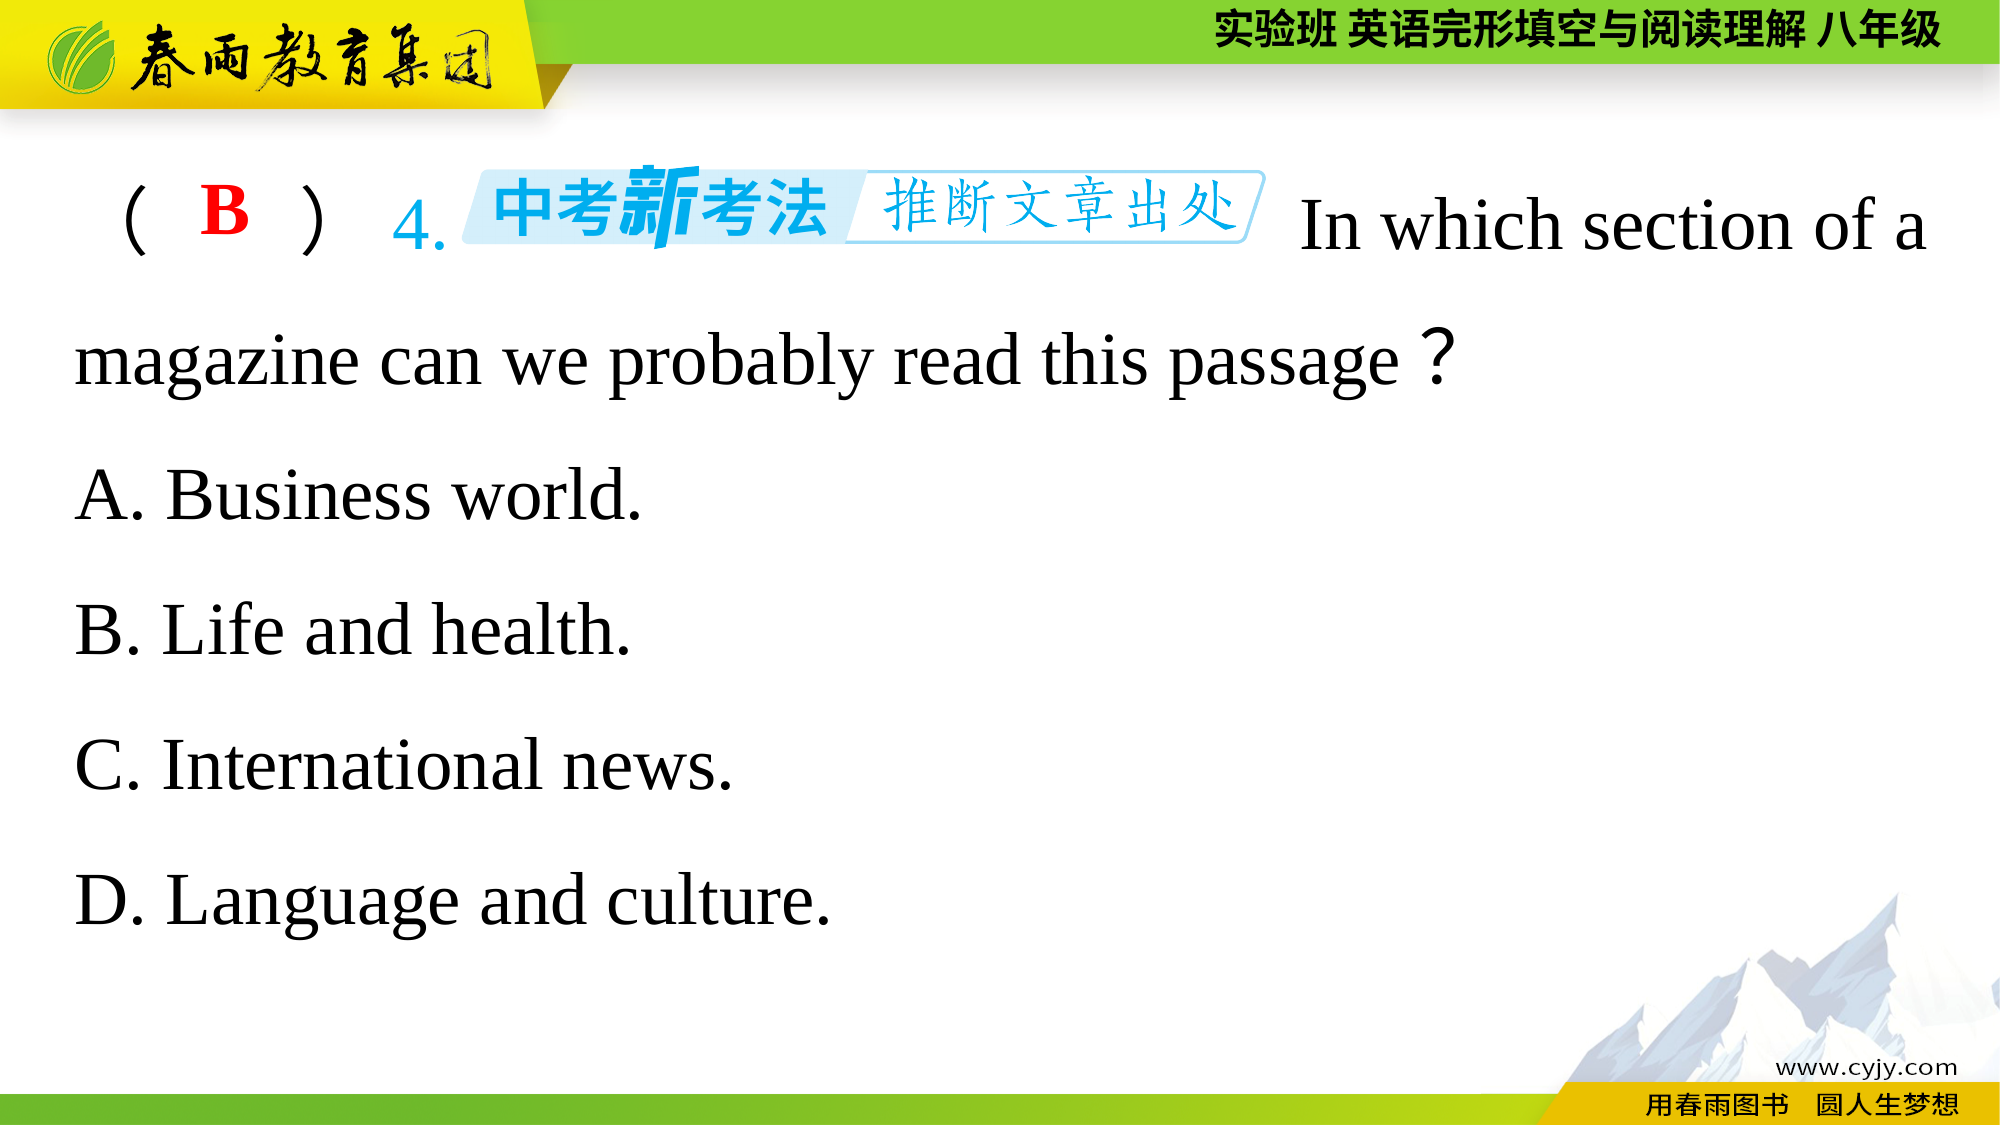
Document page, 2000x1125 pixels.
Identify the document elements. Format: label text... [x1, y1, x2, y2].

picture [0, 0, 2000, 1125]
list （ ）4. In which section of a magazine can we probably read this passage？ A. Business world. B. Life and health. C. International news. D. Language and culture. [59, 122, 1944, 956]
text_box B [185, 152, 266, 257]
